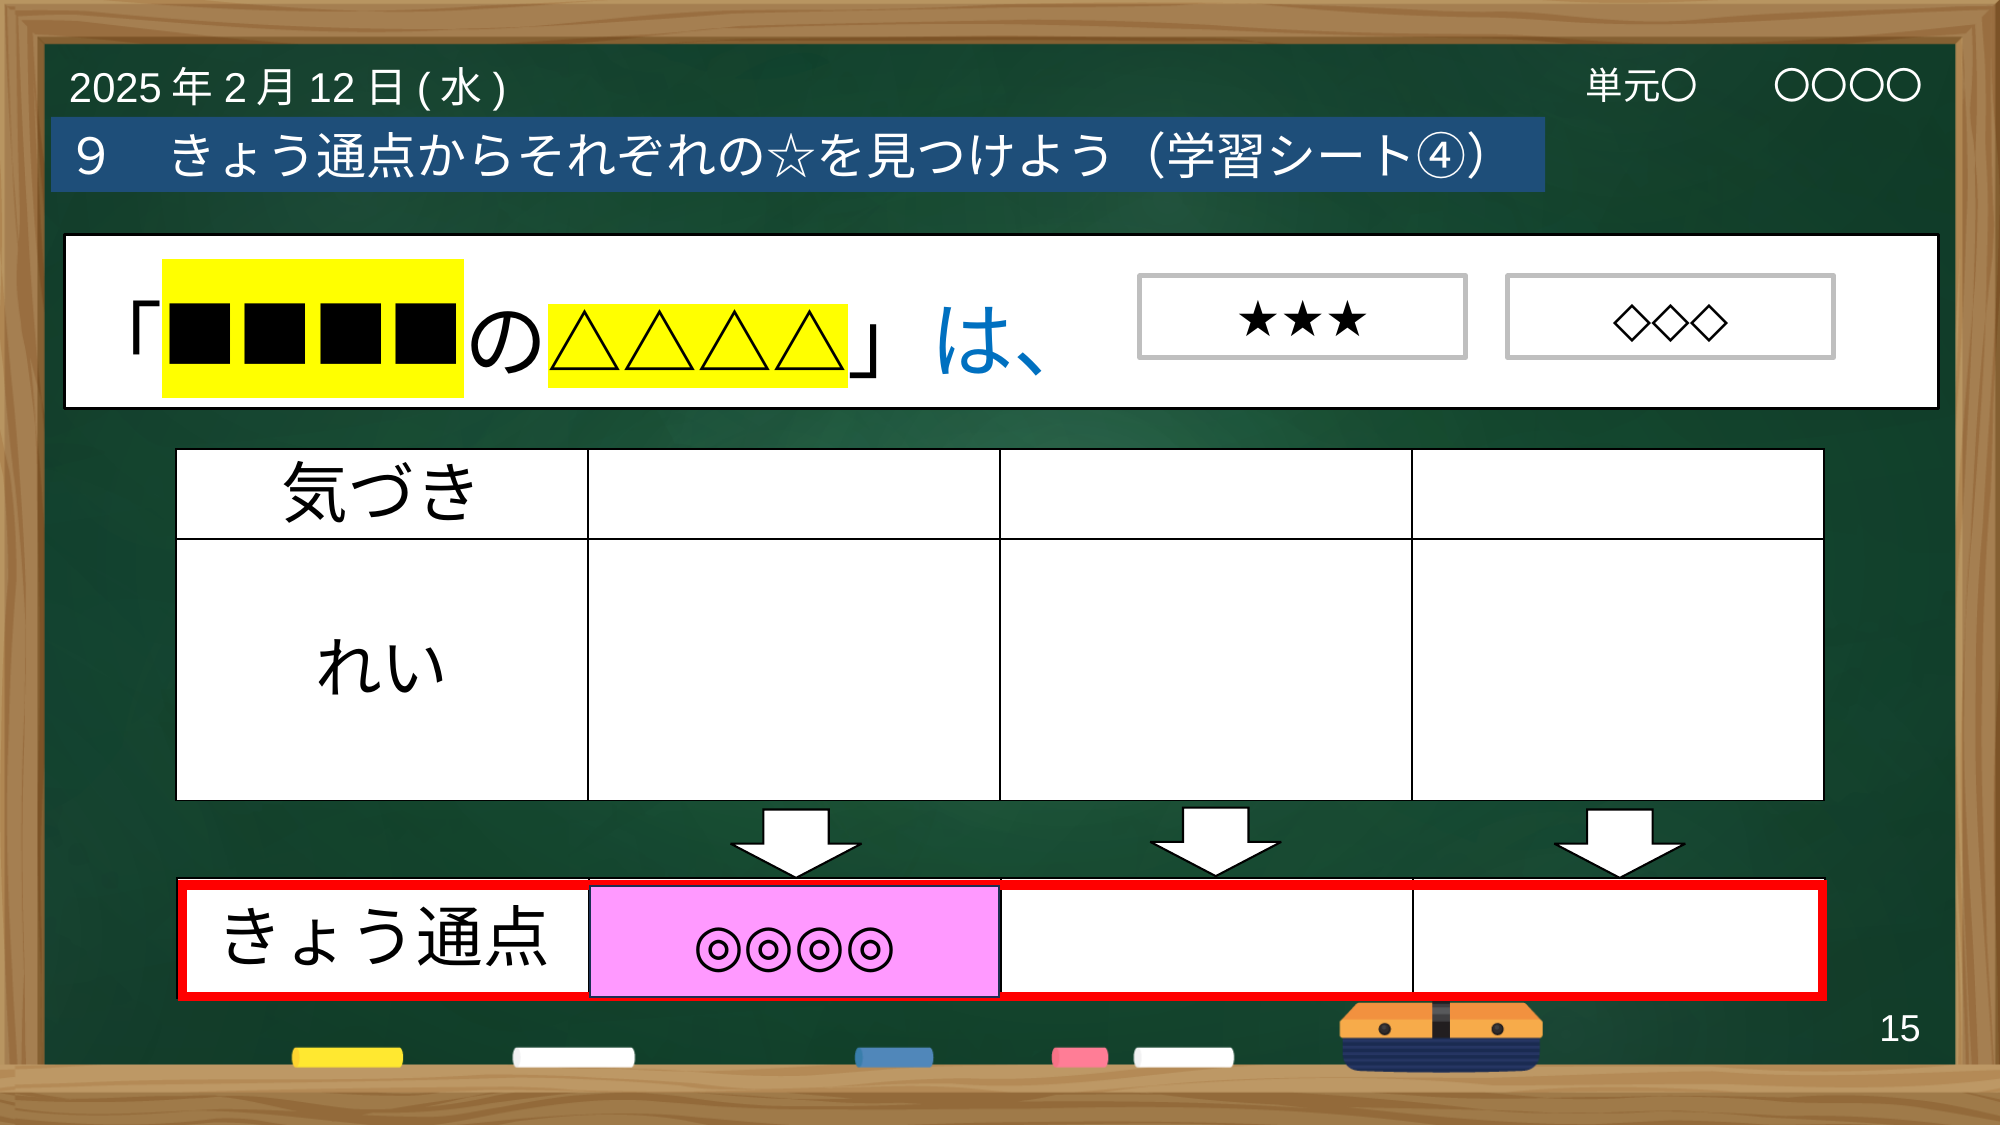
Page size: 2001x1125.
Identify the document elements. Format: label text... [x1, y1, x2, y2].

text_box [1554, 809, 1686, 878]
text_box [63, 233, 1939, 410]
text_box ◎◎◎◎ [590, 885, 999, 998]
table_header [1414, 879, 1824, 998]
table_cell [1001, 540, 1411, 800]
text_box [182, 885, 590, 997]
text_box [730, 809, 862, 878]
table_header [1002, 879, 1412, 885]
table_header [1413, 450, 1823, 538]
table_cell [1413, 540, 1823, 800]
table_header [590, 879, 1000, 885]
table_header [1001, 450, 1411, 538]
text_box ９ きょう通点からそれぞれの☆を見つけよう（学習シート④） [51, 116, 1546, 192]
table_cell [589, 540, 999, 800]
table_header [589, 450, 999, 538]
text_box [999, 885, 1823, 997]
table_cell れい [177, 540, 587, 800]
slide_number 15 [1705, 996, 1936, 1057]
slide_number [53, 55, 537, 116]
table_header きょう通点 [178, 879, 588, 998]
text_box [1150, 807, 1282, 877]
footer 単元〇 〇〇〇〇 [1333, 55, 1939, 115]
picture [0, 0, 2000, 1125]
table_header 気づき [177, 450, 587, 538]
